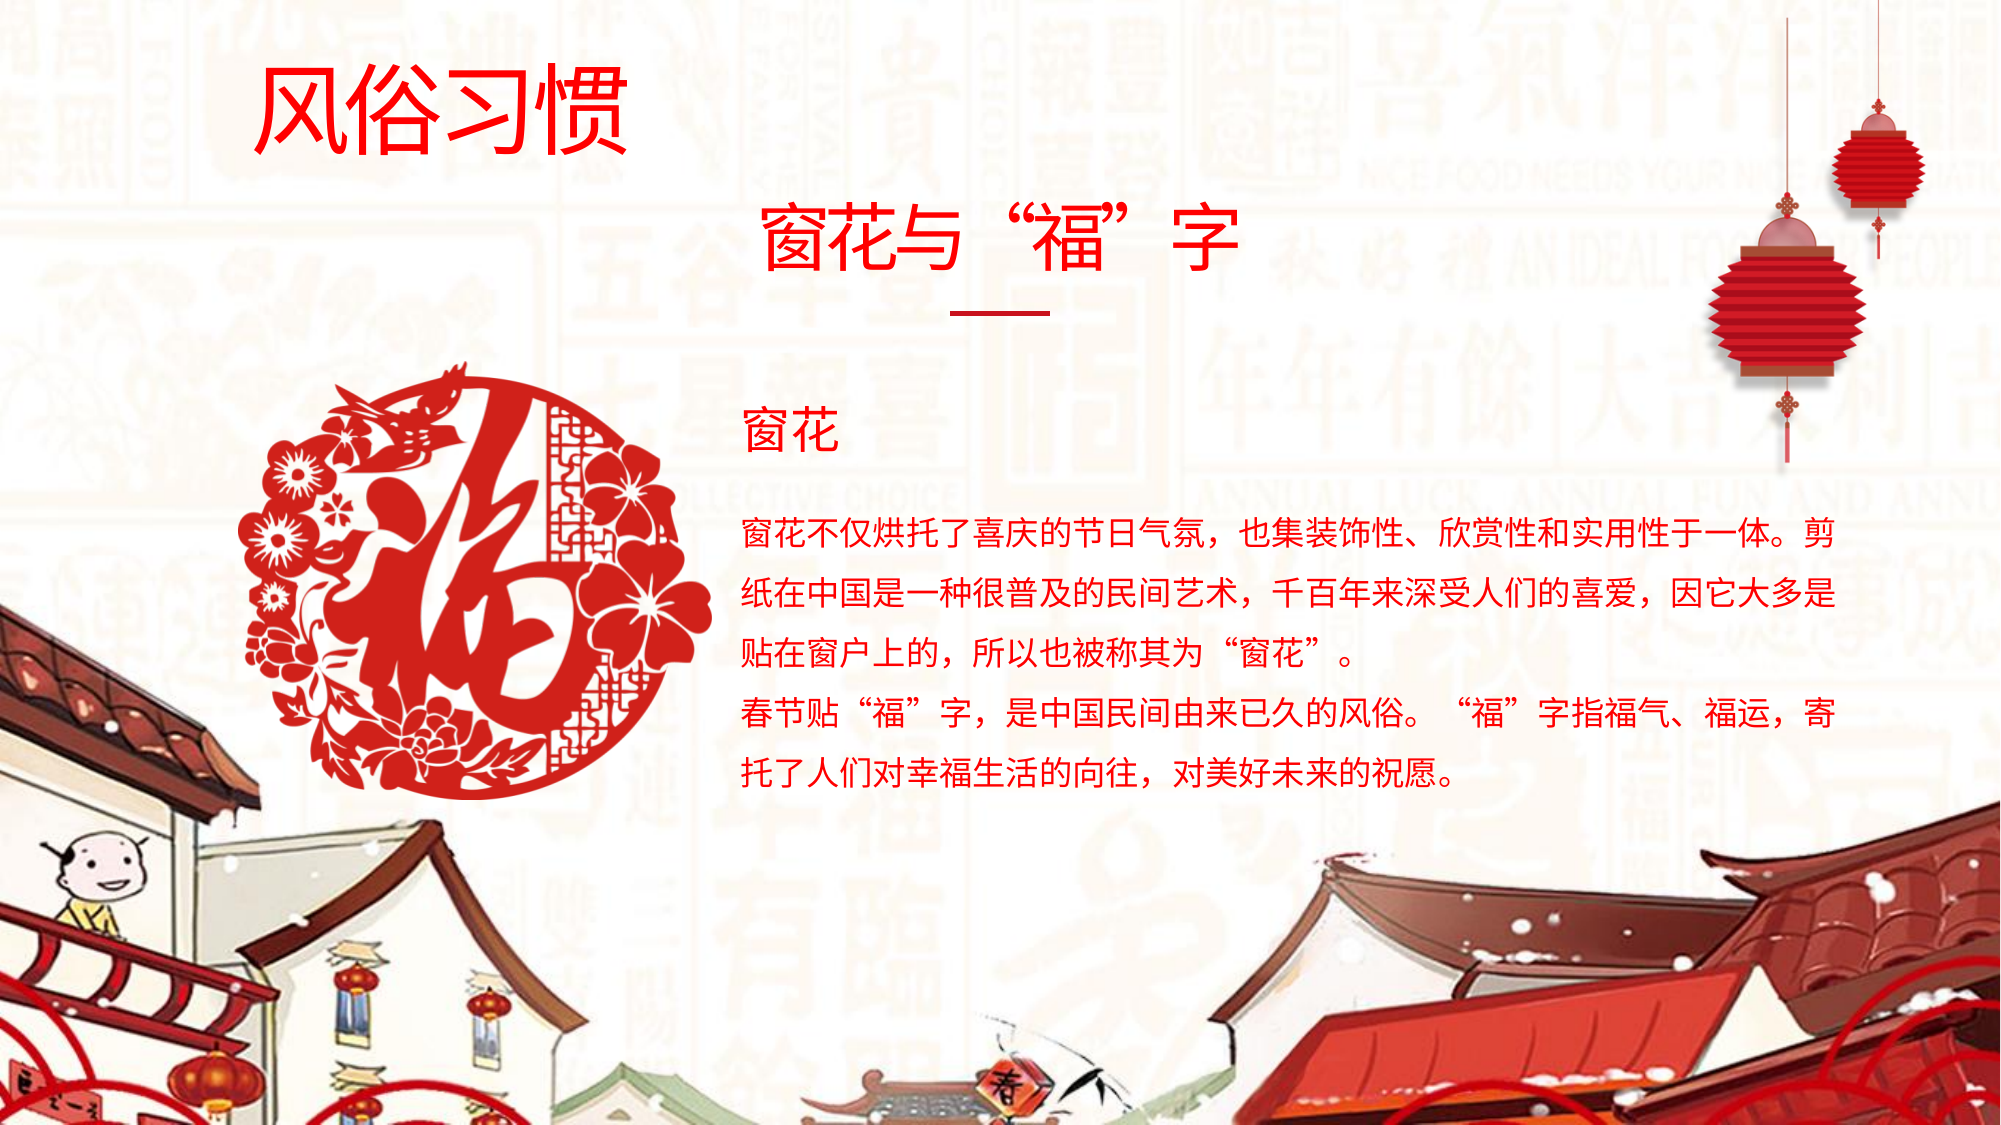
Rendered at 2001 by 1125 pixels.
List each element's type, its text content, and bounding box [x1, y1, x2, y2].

picture [0, 0, 2001, 1125]
text_box 窗花 [726, 390, 856, 466]
text_box 窗花与“福”字 [725, 182, 1275, 288]
text_box 风俗习惯 [235, 39, 647, 175]
text_box 窗花不仅烘托了喜庆的节日气氛，也集装饰性、欣赏性和实用性于一体。剪纸在中国是一种很普及的民间艺术，千百年来深受人们的喜爱，因它大多是贴在窗户上的，所以也被称其为“窗花”。 春节贴“福”字，是中国民间由来已久的风俗。“福”字指福气、福运，寄托了人们对幸福生活的向往，对美好未来的祝愿。 [725, 485, 1883, 800]
